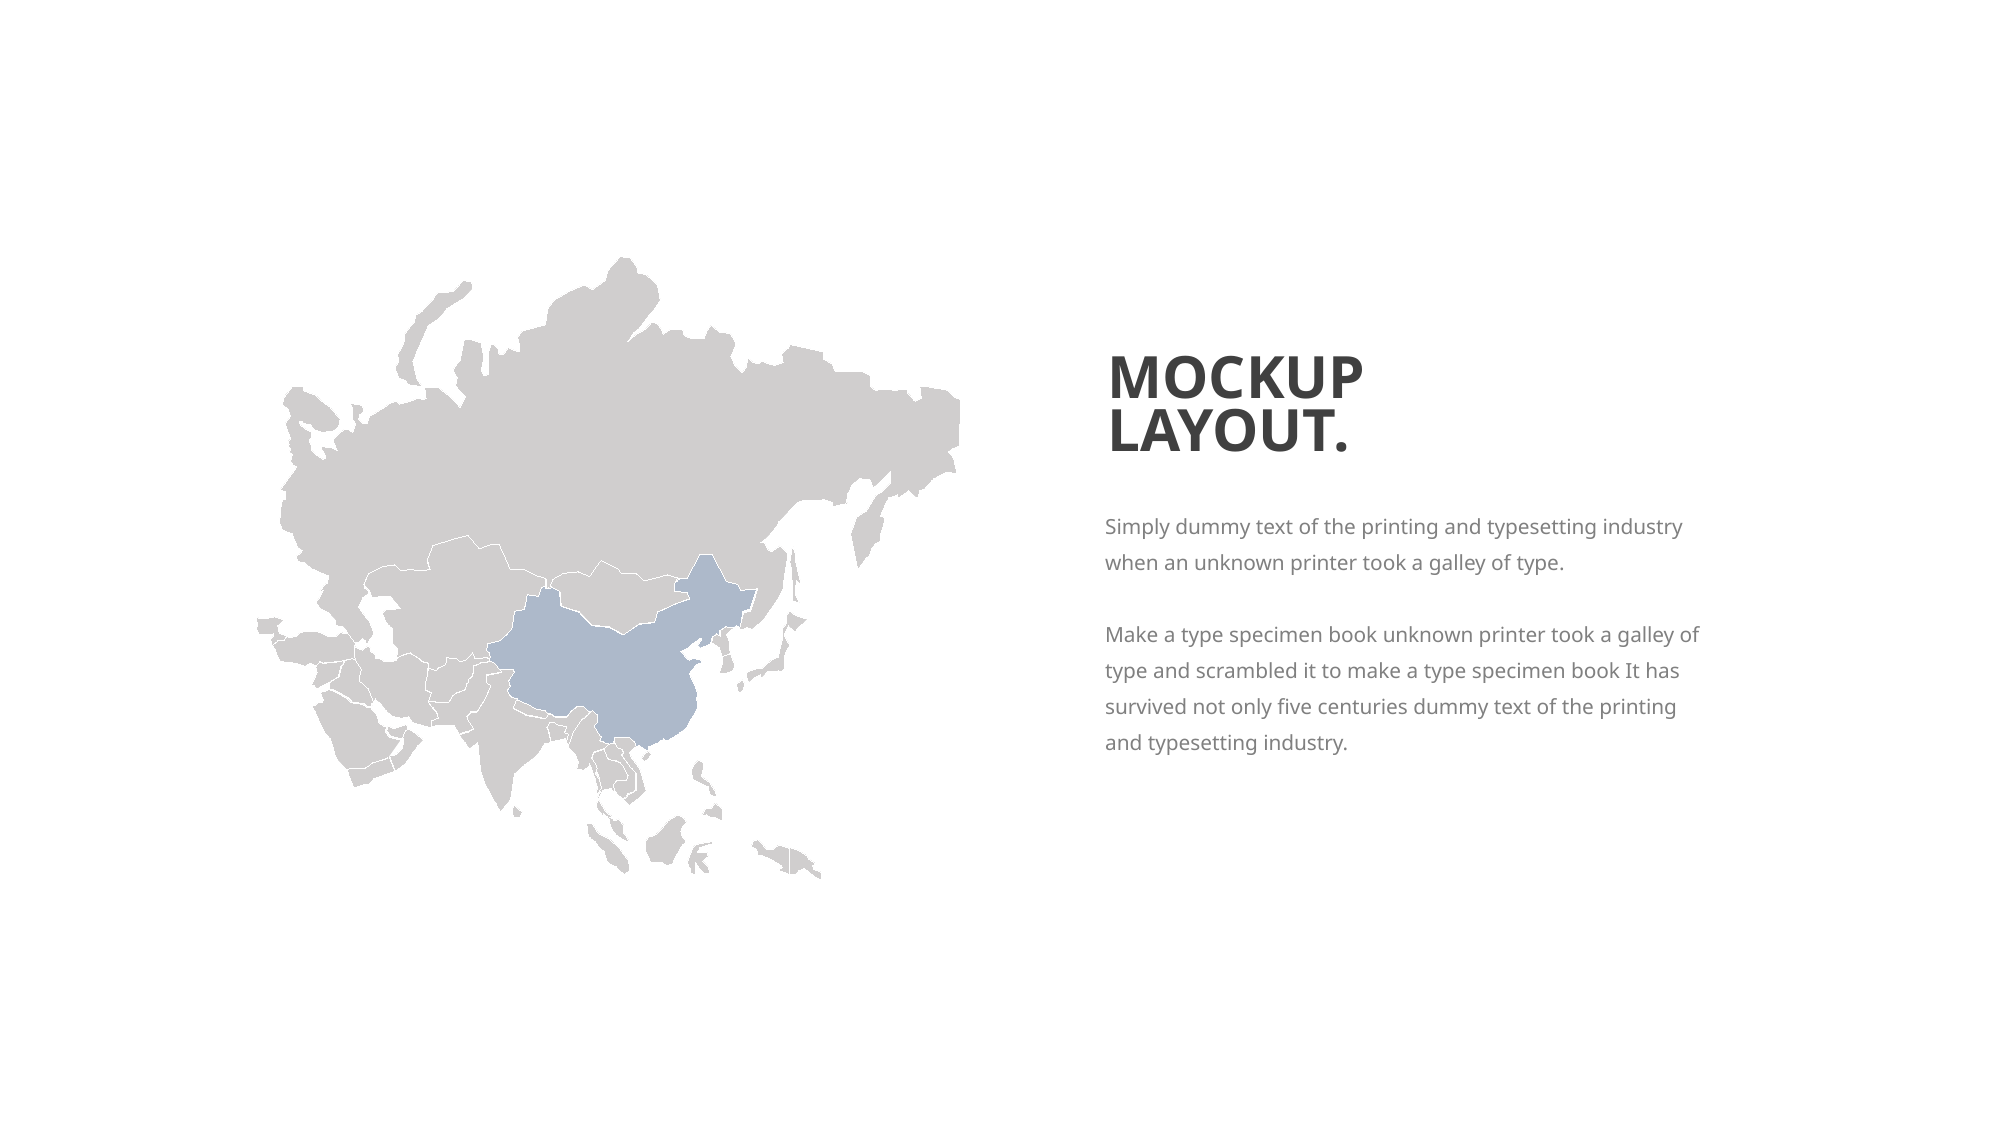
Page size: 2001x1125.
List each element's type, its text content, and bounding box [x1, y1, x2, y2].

text_box MOCKUP LAYOUT. [1092, 349, 1439, 458]
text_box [256, 256, 961, 880]
text_box Simply dummy text of the printing and typesetting industry when an unknown printer took a galley of type. Make a type specimen book unknown printer took a galley of type and scrambled it to make a type specimen book It has survived not only five centuries dummy text of the printing and typesetting industry. [1090, 458, 1720, 835]
